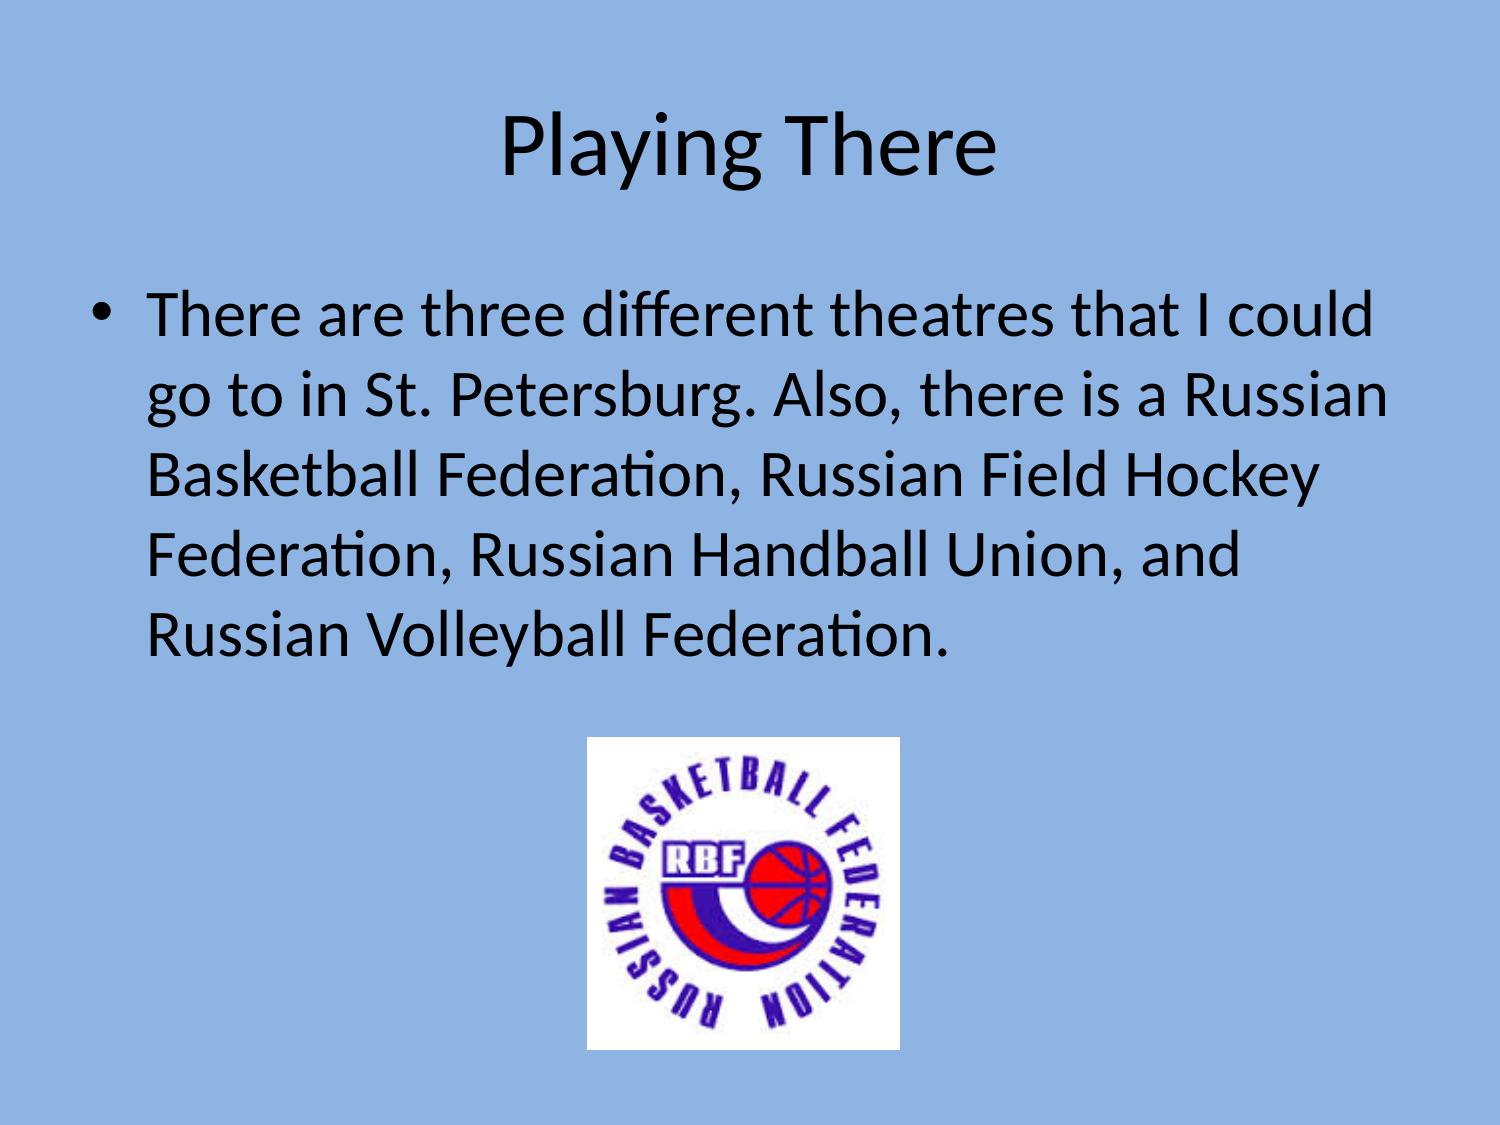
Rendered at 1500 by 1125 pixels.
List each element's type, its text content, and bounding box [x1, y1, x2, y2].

list There are three different theatres that I could go to in St. Petersburg. Also, there is a Russian Basketball Federation, Russian Field Hockey Federation, Russian Handball Union, and Russian Volleyball Federation. [75, 262, 1425, 1005]
picture [587, 737, 901, 1051]
title Playing There [75, 45, 1425, 233]
